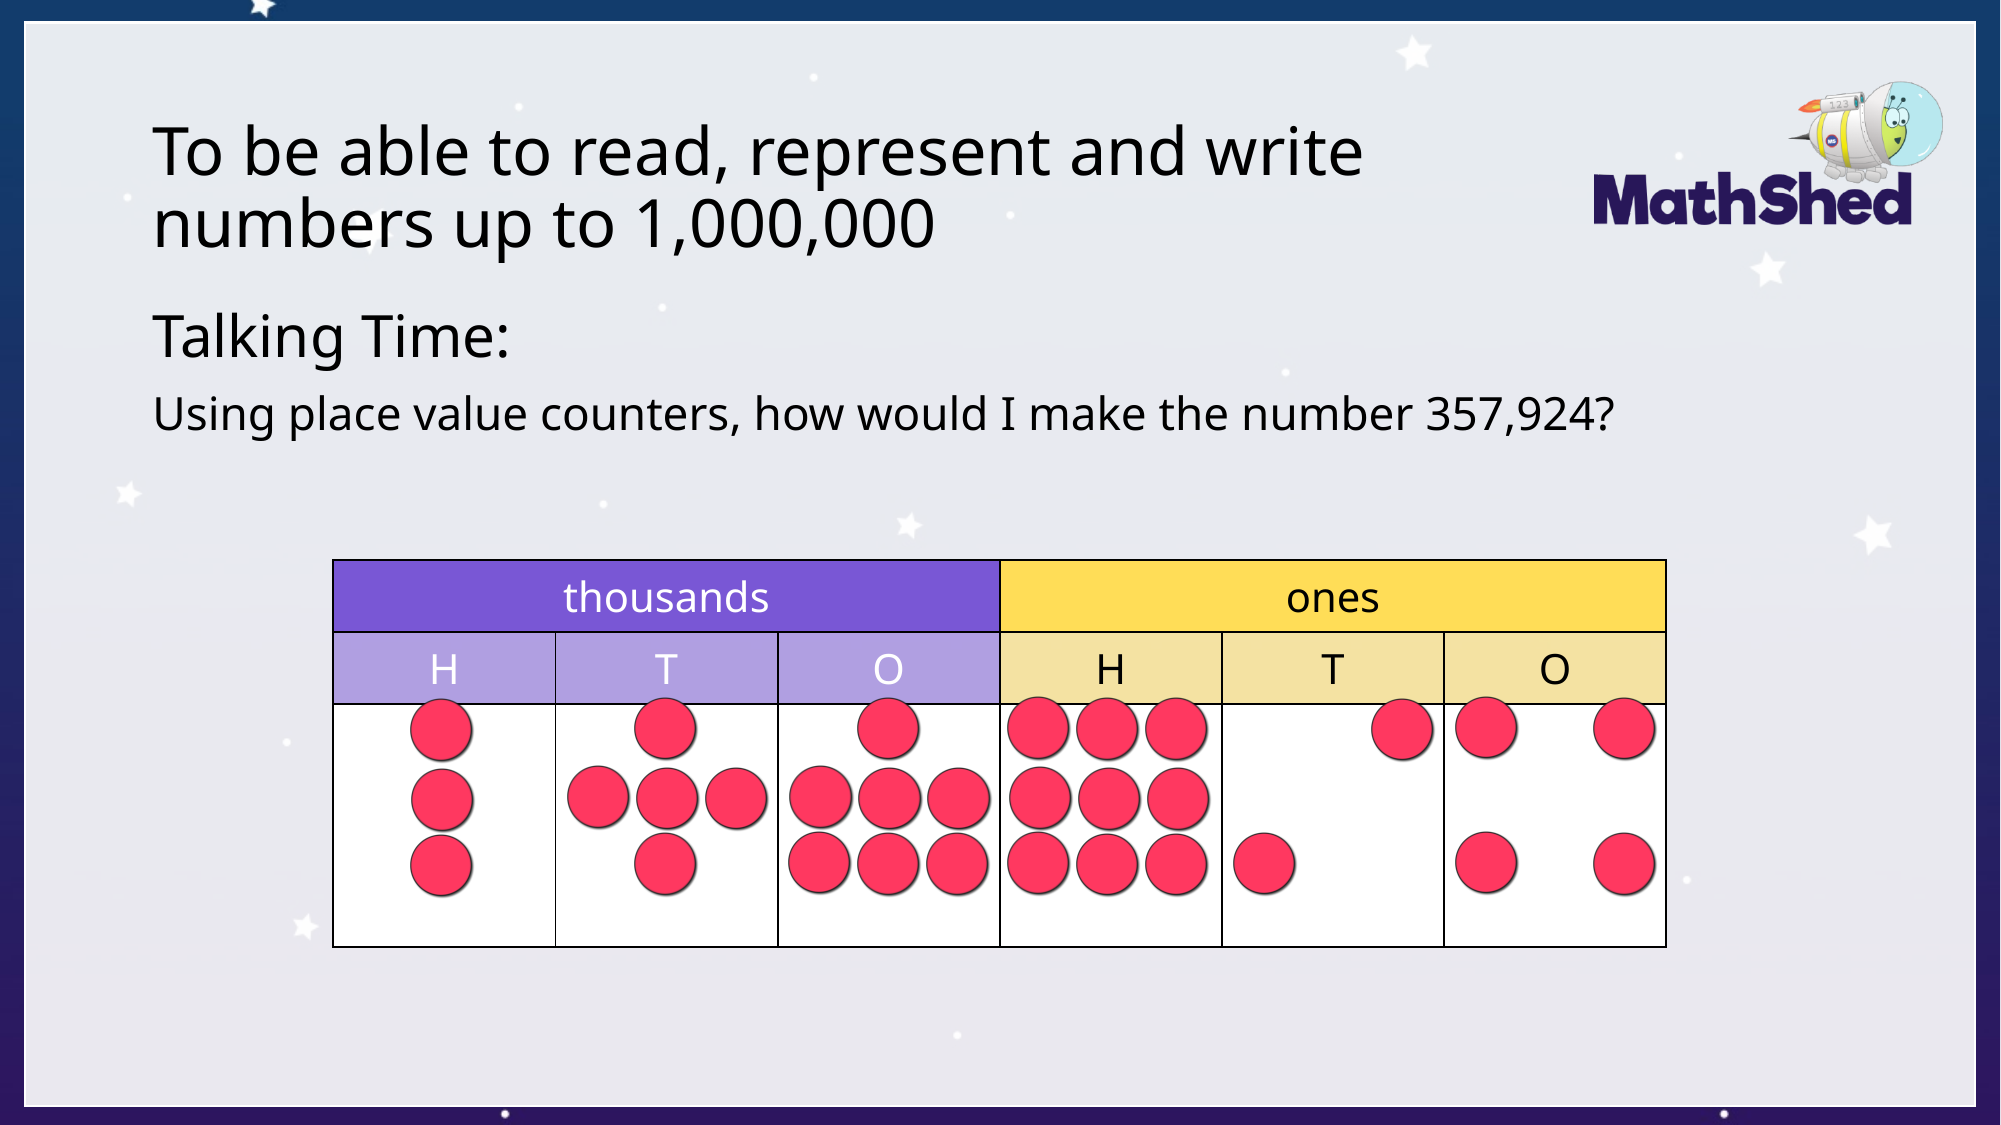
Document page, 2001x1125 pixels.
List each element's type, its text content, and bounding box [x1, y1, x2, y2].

table_cell [556, 705, 777, 946]
table_cell H [334, 633, 555, 703]
table_header ones [1001, 561, 1665, 631]
table_cell H [1001, 633, 1221, 703]
table_cell O [1445, 633, 1665, 703]
table_cell [1001, 705, 1221, 946]
table_cell O [779, 633, 999, 703]
table_cell [1445, 705, 1665, 946]
picture [0, 0, 2001, 1125]
title To be able to read, represent and write numbers up to 1,000,000 [137, 81, 1578, 299]
table_cell [1223, 705, 1443, 946]
table_cell T [1223, 633, 1443, 703]
list Talking Time: Using place value counters, how would I make the number 357,924? [137, 299, 1863, 1014]
table_cell [779, 705, 999, 946]
table_cell T [556, 633, 777, 703]
table_cell [334, 705, 555, 946]
table_header thousands [334, 561, 999, 631]
